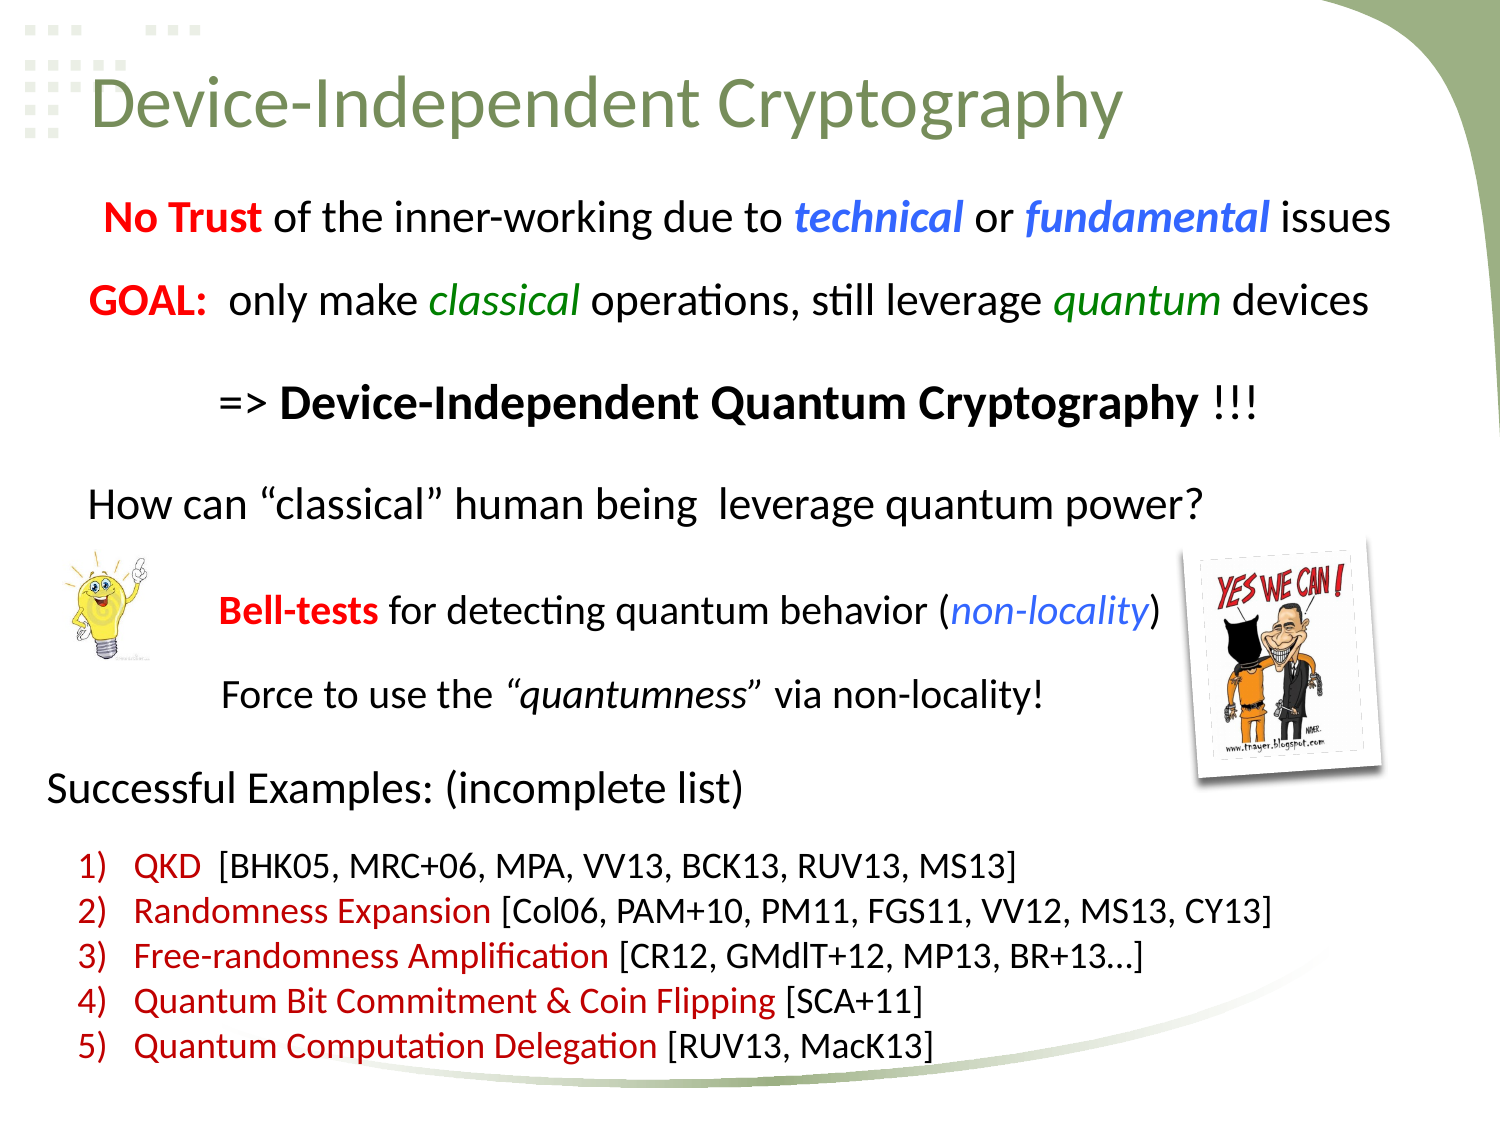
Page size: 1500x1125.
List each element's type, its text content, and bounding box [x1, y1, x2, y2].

picture [62, 549, 151, 661]
text_box Bell-tests for detecting quantum behavior (non-locality) [204, 575, 1177, 640]
text_box Successful Examples: (incomplete list) [31, 750, 1175, 820]
text_box Force to use the “quantumness” via non-locality! [206, 659, 1061, 725]
text_box QKD [BHK05, MRC+06, MPA, VV13, BCK13, RUV13, MS13] Randomness Expansion [Col06, PAM+10, PM11, FGS11, VV12, MS13, CY13] Free-randomness Amplification [CR12, GMdlT+12, MP13, BR+13…] Quantum Bit Commitment & Coin Flipping [SCA+11] Quantum Computation Delegation [RUV13, MacK13] [62, 833, 1393, 1073]
text_box => Device-Independent Quantum Cryptography !!! [203, 362, 1275, 438]
title Device-Independent Cryptography [75, 45, 1425, 150]
text_box No Trust of the inner-working due to technical or fundamental issues [88, 179, 1407, 249]
picture [1201, 551, 1363, 760]
text_box How can “classical” human being leverage quantum power? [72, 466, 1221, 537]
text_box GOAL: only make classical operations, still leverage quantum devices [73, 262, 1385, 333]
